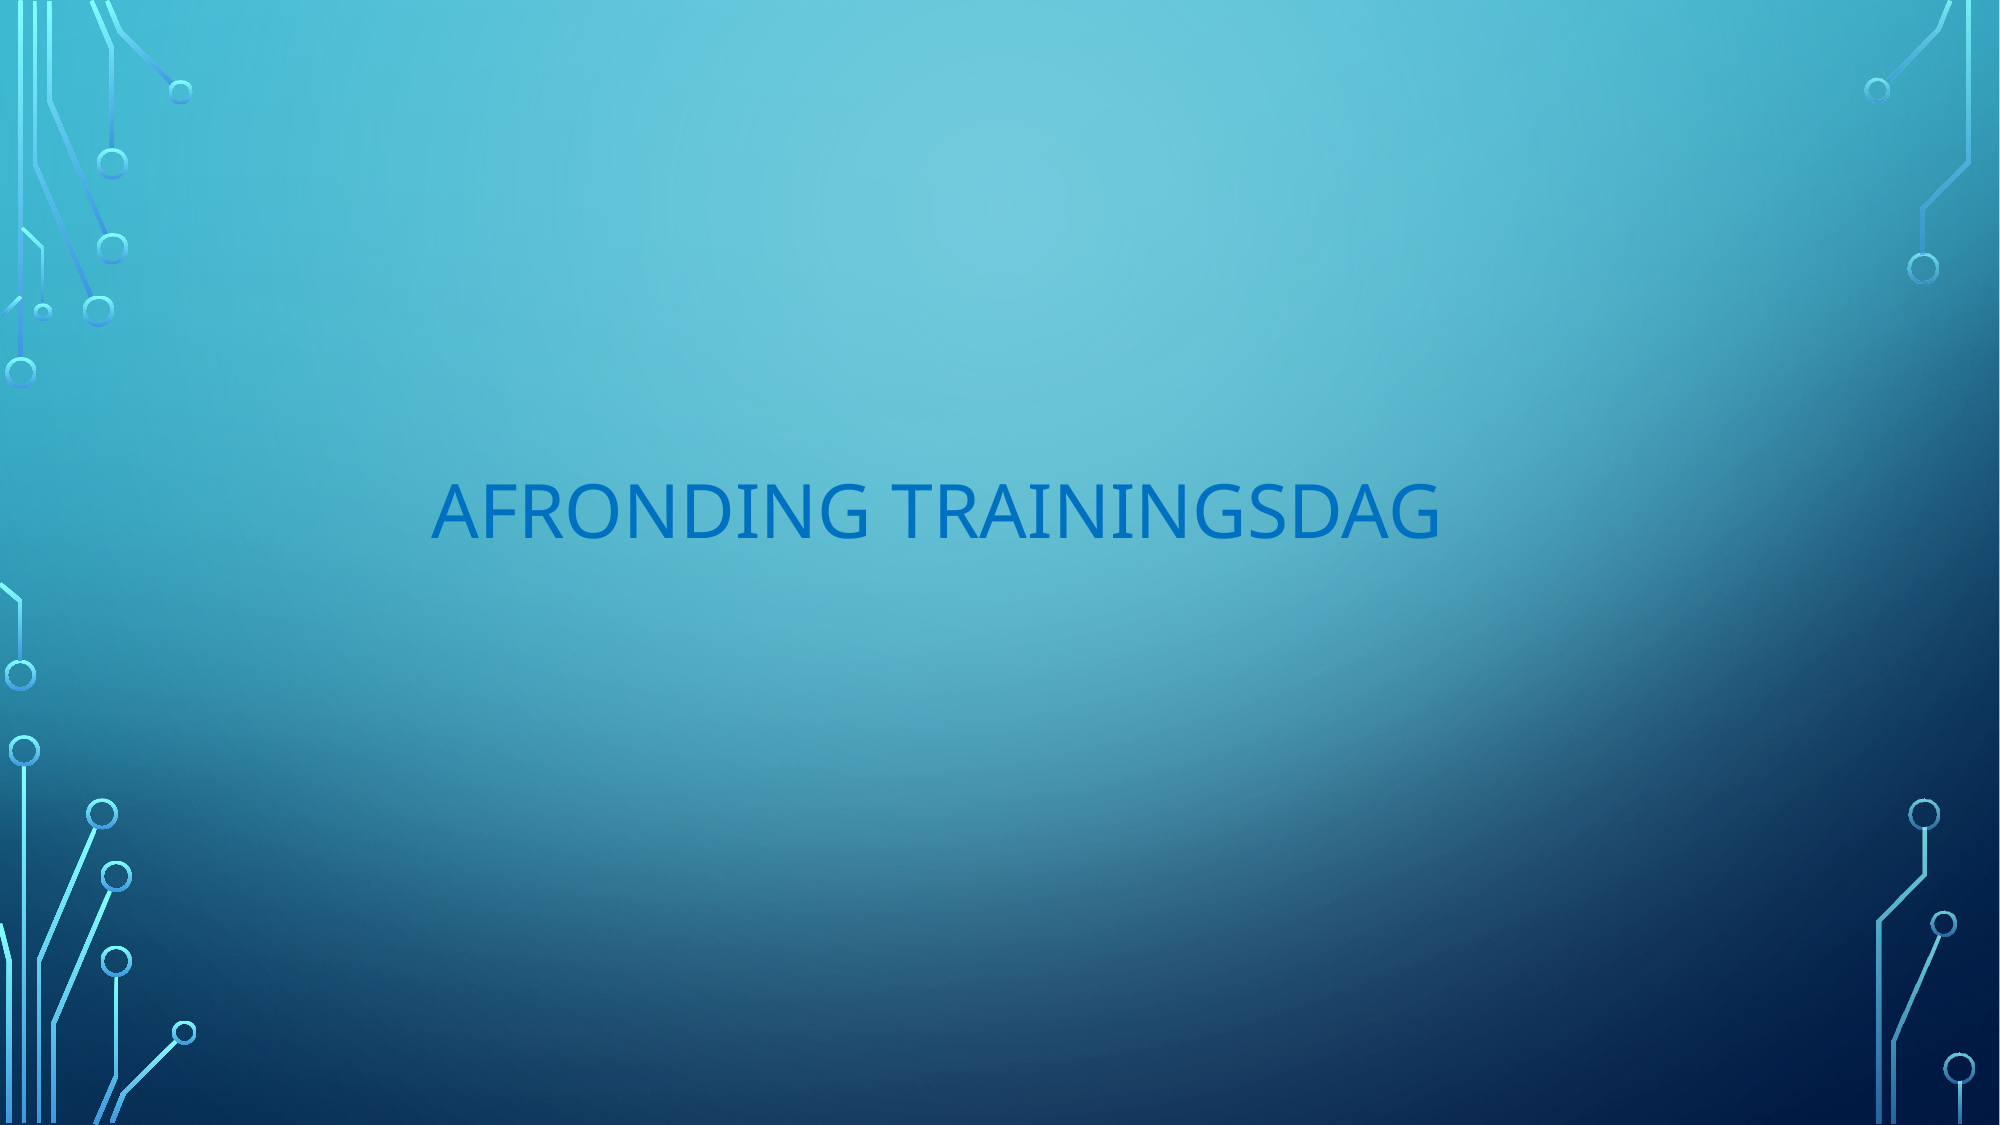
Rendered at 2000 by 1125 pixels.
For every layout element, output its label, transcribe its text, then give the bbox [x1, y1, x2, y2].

title Afronding trainingsdag [324, 420, 1550, 609]
